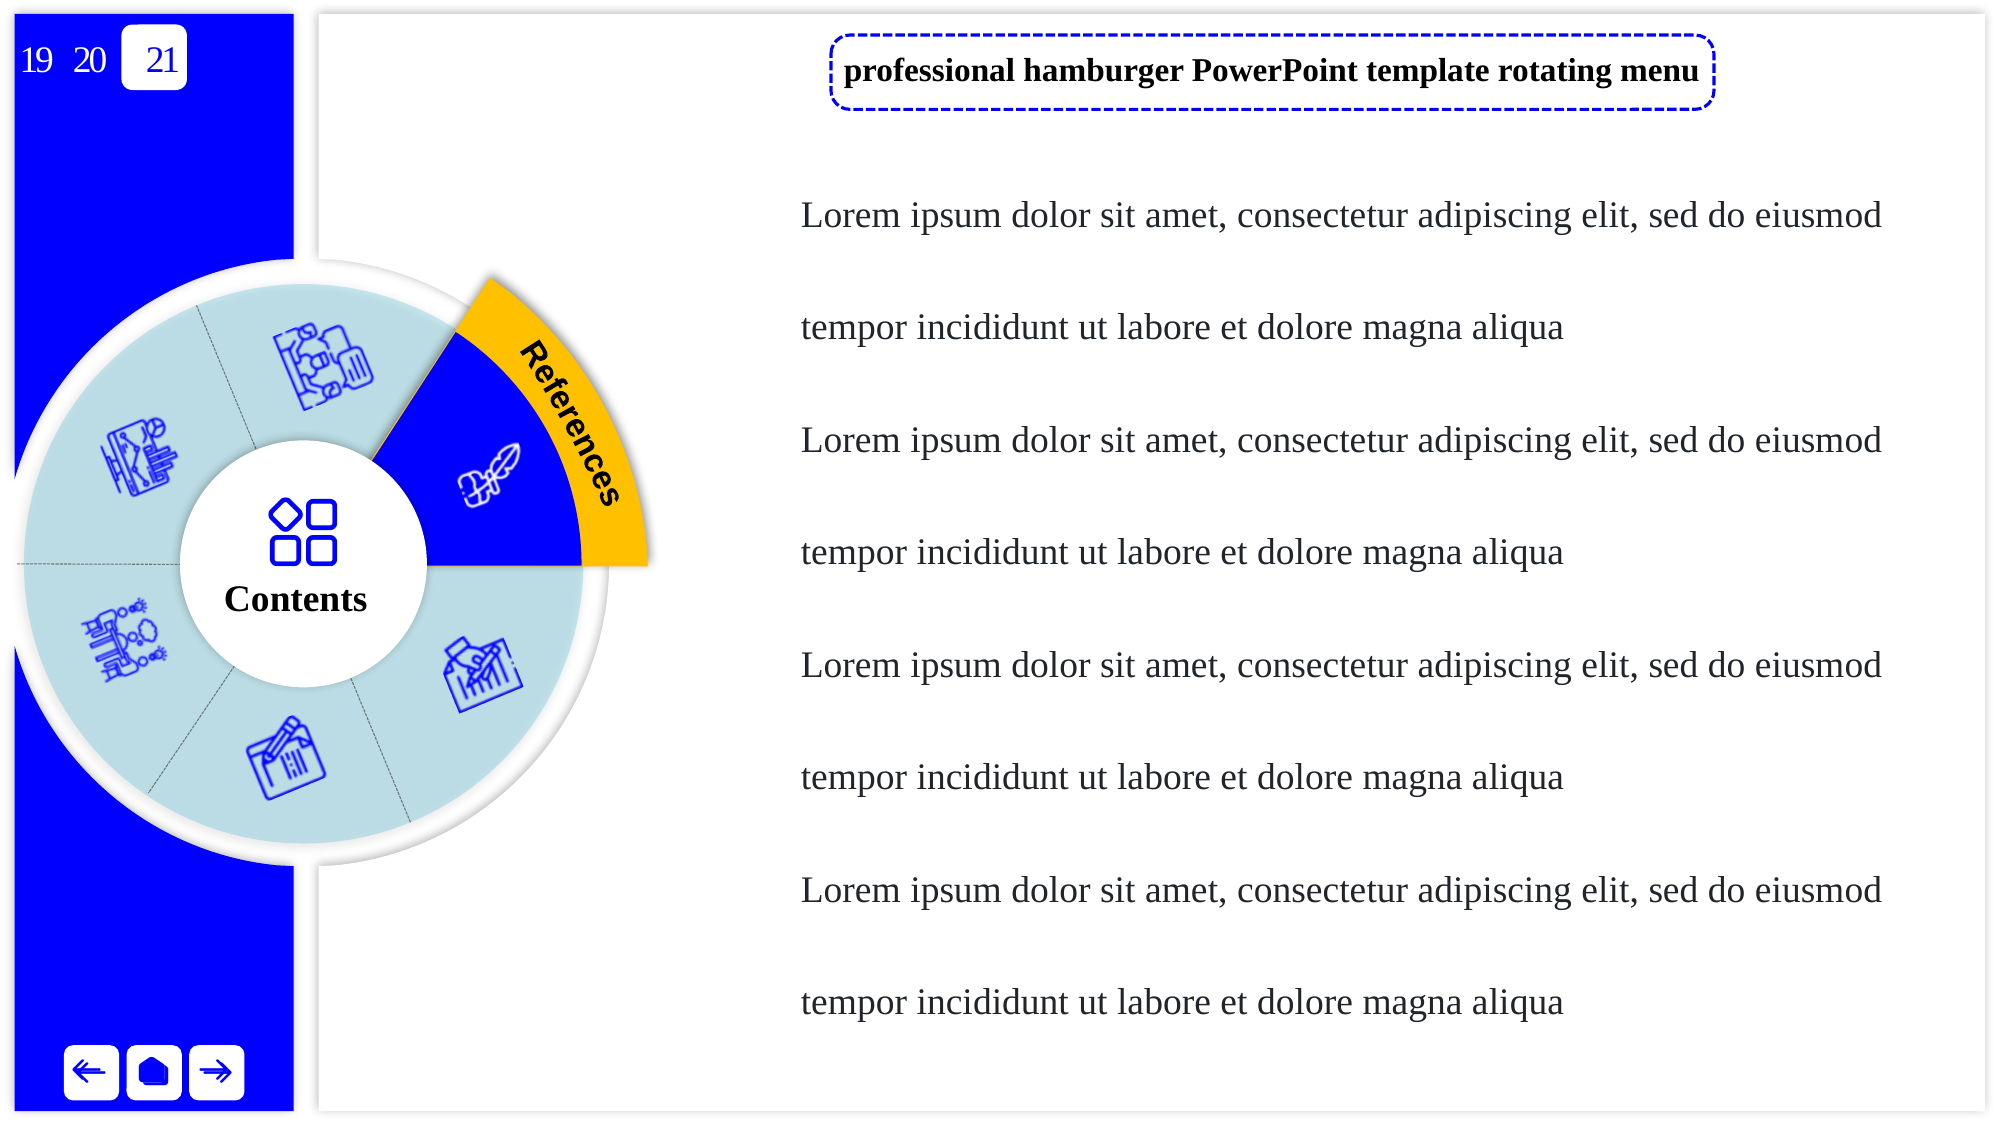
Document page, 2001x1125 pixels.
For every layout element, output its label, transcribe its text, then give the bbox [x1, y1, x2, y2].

text_box professional hamburger PowerPoint template rotating menu [829, 41, 1829, 96]
picture [135, 1053, 171, 1088]
picture [197, 1053, 233, 1088]
picture [71, 1054, 107, 1088]
text_box [486, 277, 497, 281]
text_box Lorem ipsum dolor sit amet, consectetur adipiscing elit, sed do eiusmod tempor incididunt ut labore et dolore magna aliqua Lorem ipsum dolor sit amet, consectetur adipiscing elit, sed do eiusmod tempor incididunt ut labore et dolore magna aliqua Lorem ipsum dolor sit amet, consectetur adipiscing elit, sed do eiusmod tempor incididunt ut labore et dolore magna aliqua Lorem ipsum dolor sit amet, consectetur adipiscing elit, sed do eiusmod tempor incididunt ut labore et dolore magna aliqua [786, 114, 1979, 1030]
picture [457, 440, 528, 511]
text_box [580, 365, 649, 568]
picture [265, 494, 342, 571]
text_box 19 20 21 [4, 27, 304, 88]
text_box [830, 96, 1715, 111]
text_box [834, 33, 1711, 41]
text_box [20, 281, 580, 849]
